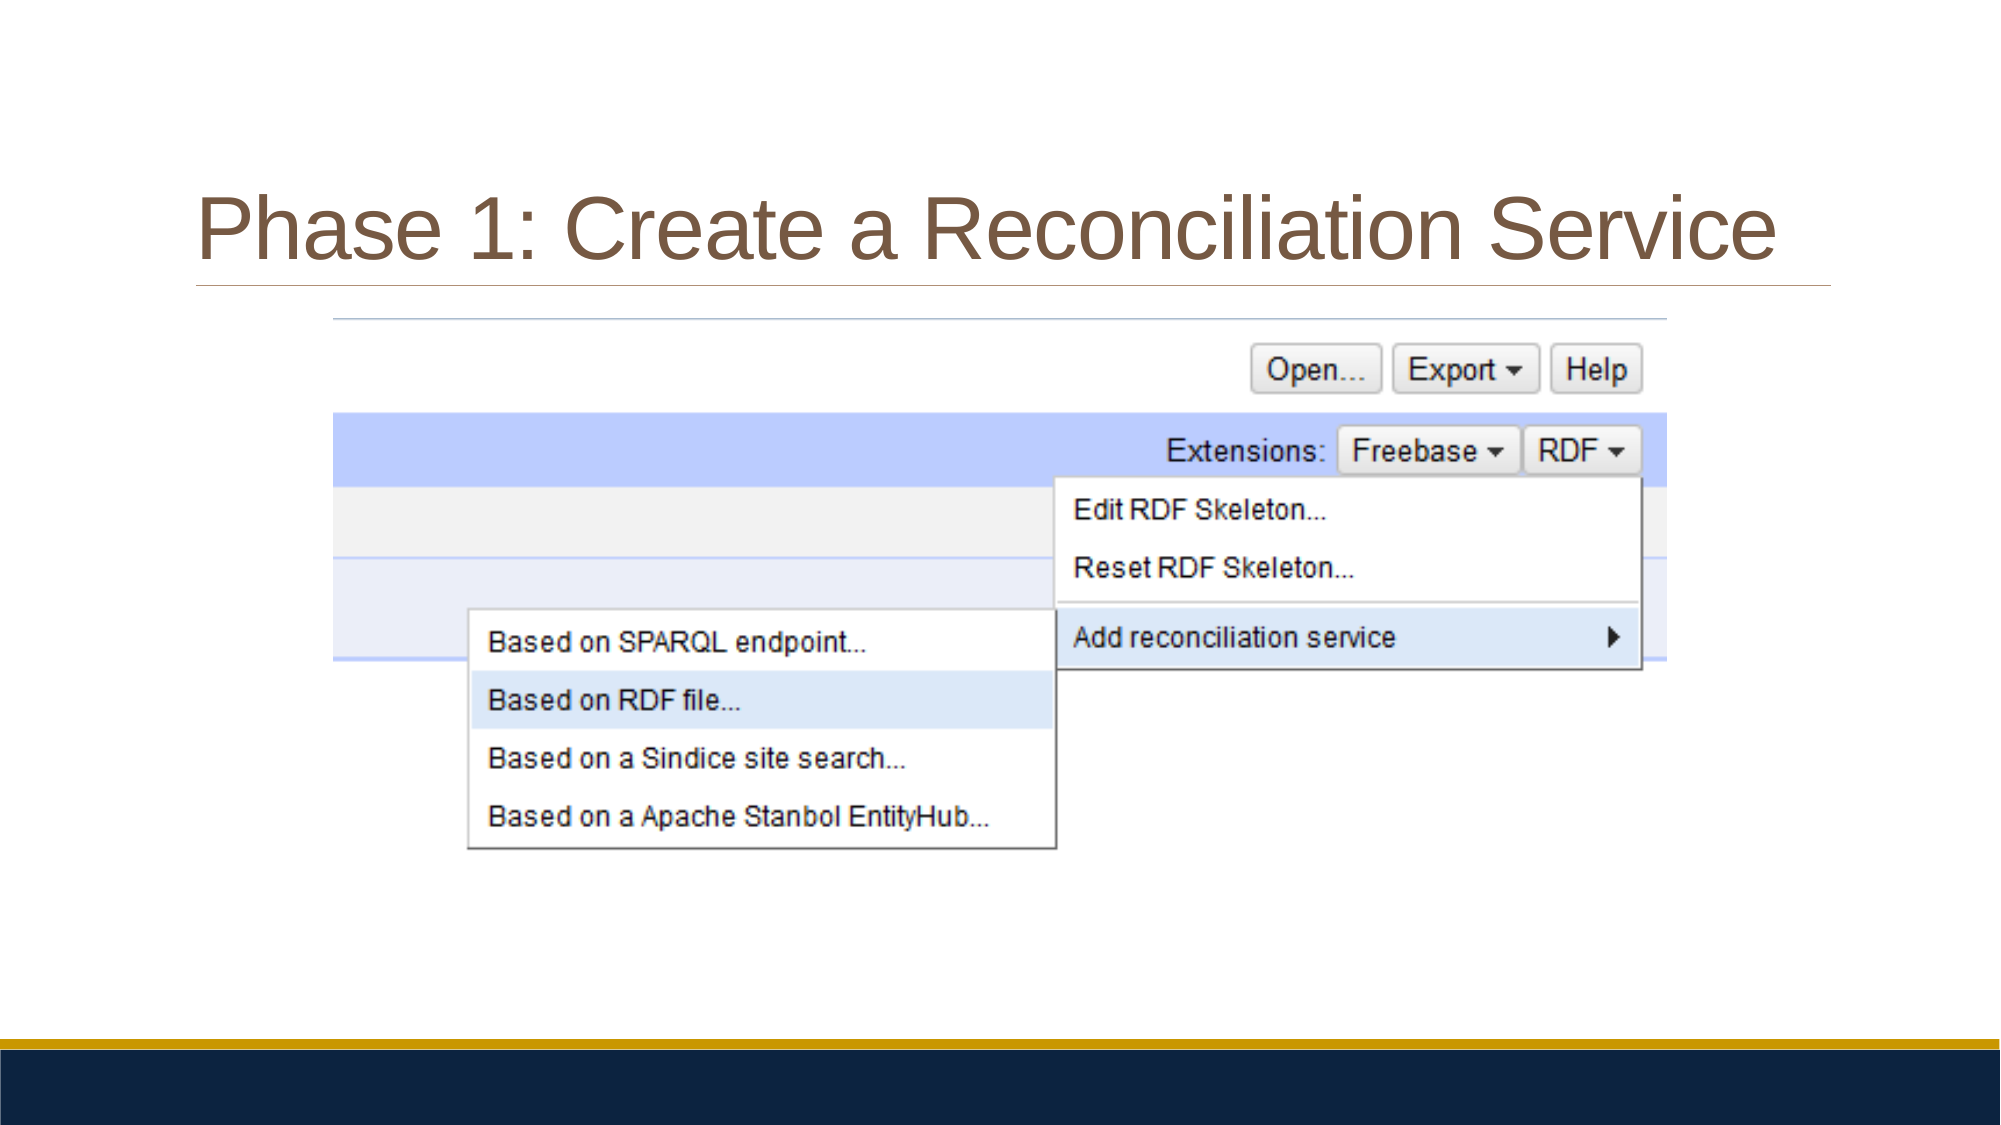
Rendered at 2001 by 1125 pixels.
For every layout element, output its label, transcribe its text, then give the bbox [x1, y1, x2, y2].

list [333, 318, 1667, 928]
title Phase 1: Create a Reconciliation Service [180, 47, 1830, 285]
